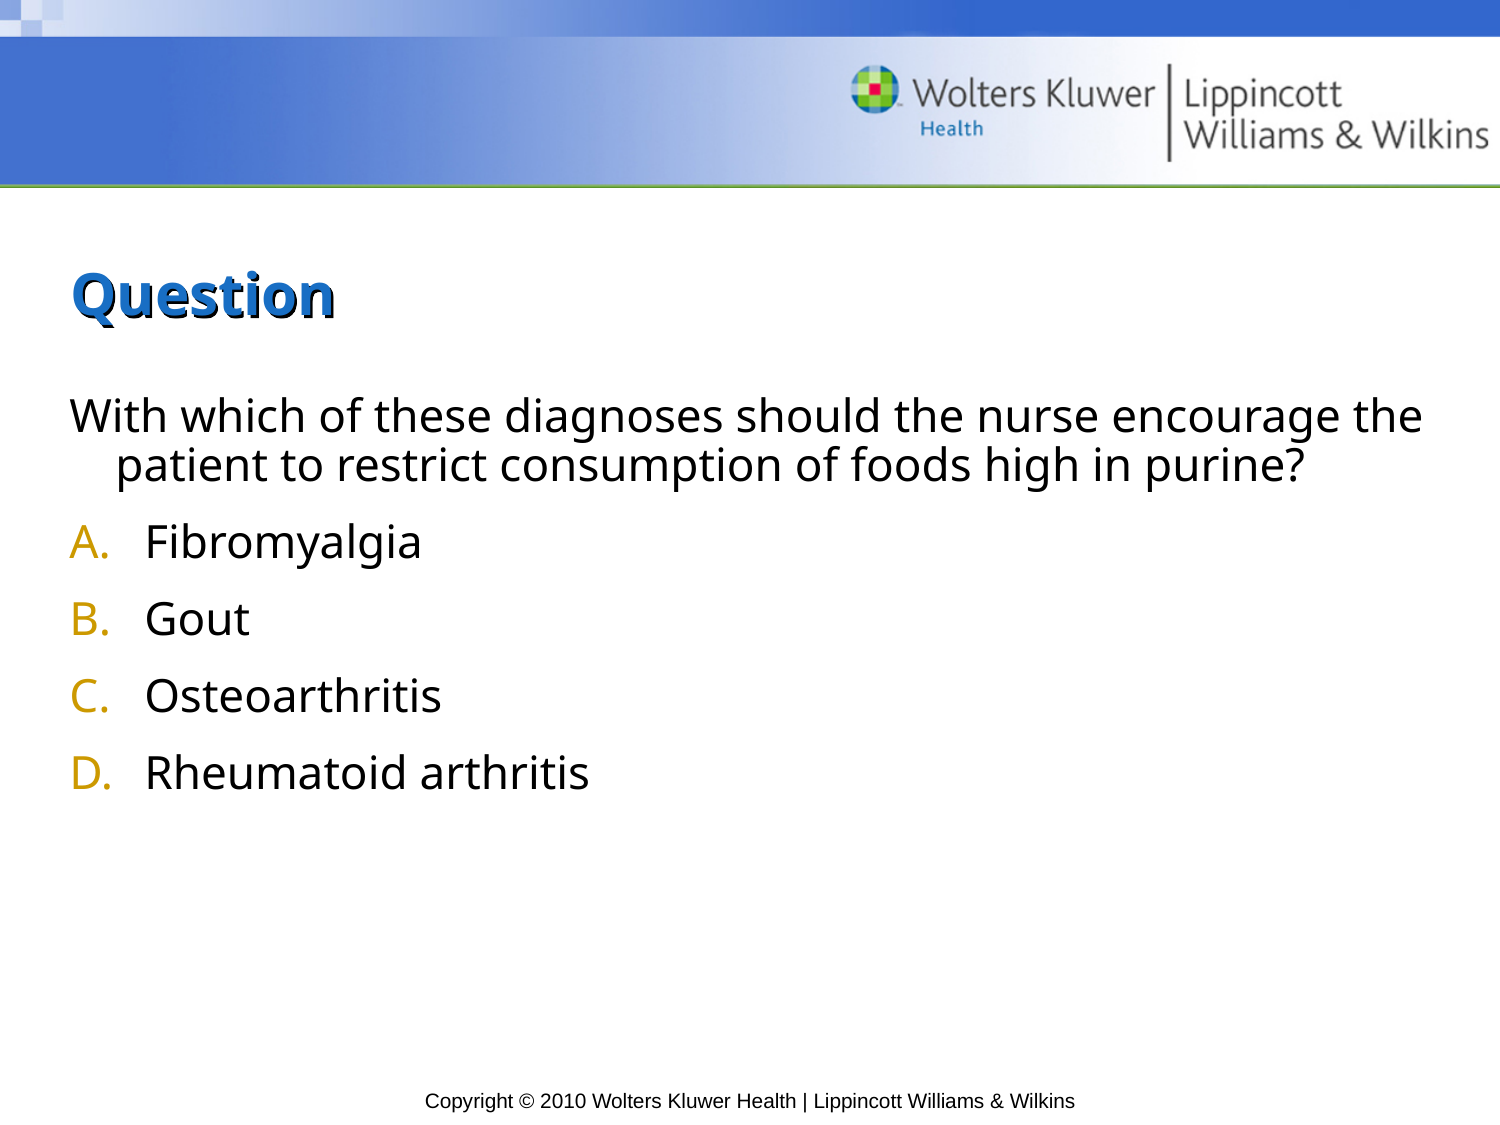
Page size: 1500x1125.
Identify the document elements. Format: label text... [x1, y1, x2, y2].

title Question [70, 264, 1470, 329]
list With which of these diagnoses should the nurse encourage the patient to restrict consumption of foods high in purine? Fibromyalgia Gout Osteoarthritis Rheumatoid arthritis [53, 384, 1468, 1088]
picture [0, 0, 1500, 188]
